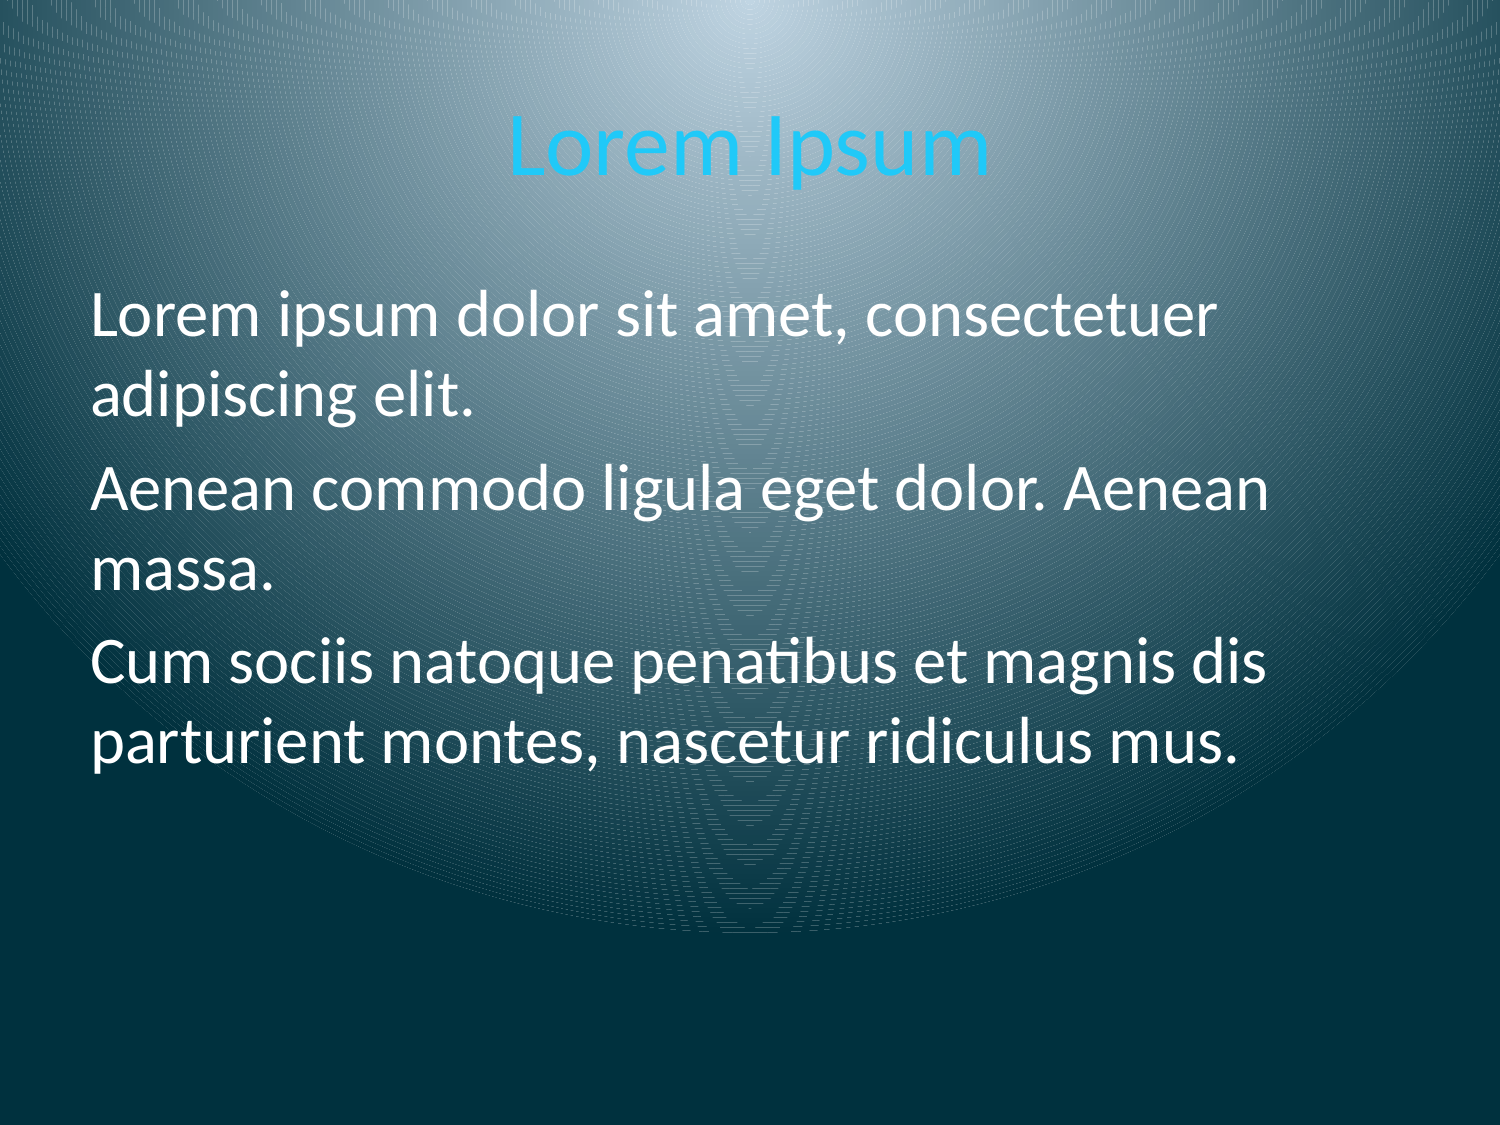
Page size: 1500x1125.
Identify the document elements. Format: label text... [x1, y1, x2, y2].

title Lorem Ipsum [75, 45, 1425, 233]
list Lorem ipsum dolor sit amet, consectetuer adipiscing elit. Aenean commodo ligula eget dolor. Aenean massa. Cum sociis natoque penatibus et magnis dis parturient montes, nascetur ridiculus mus. [75, 262, 1425, 1005]
